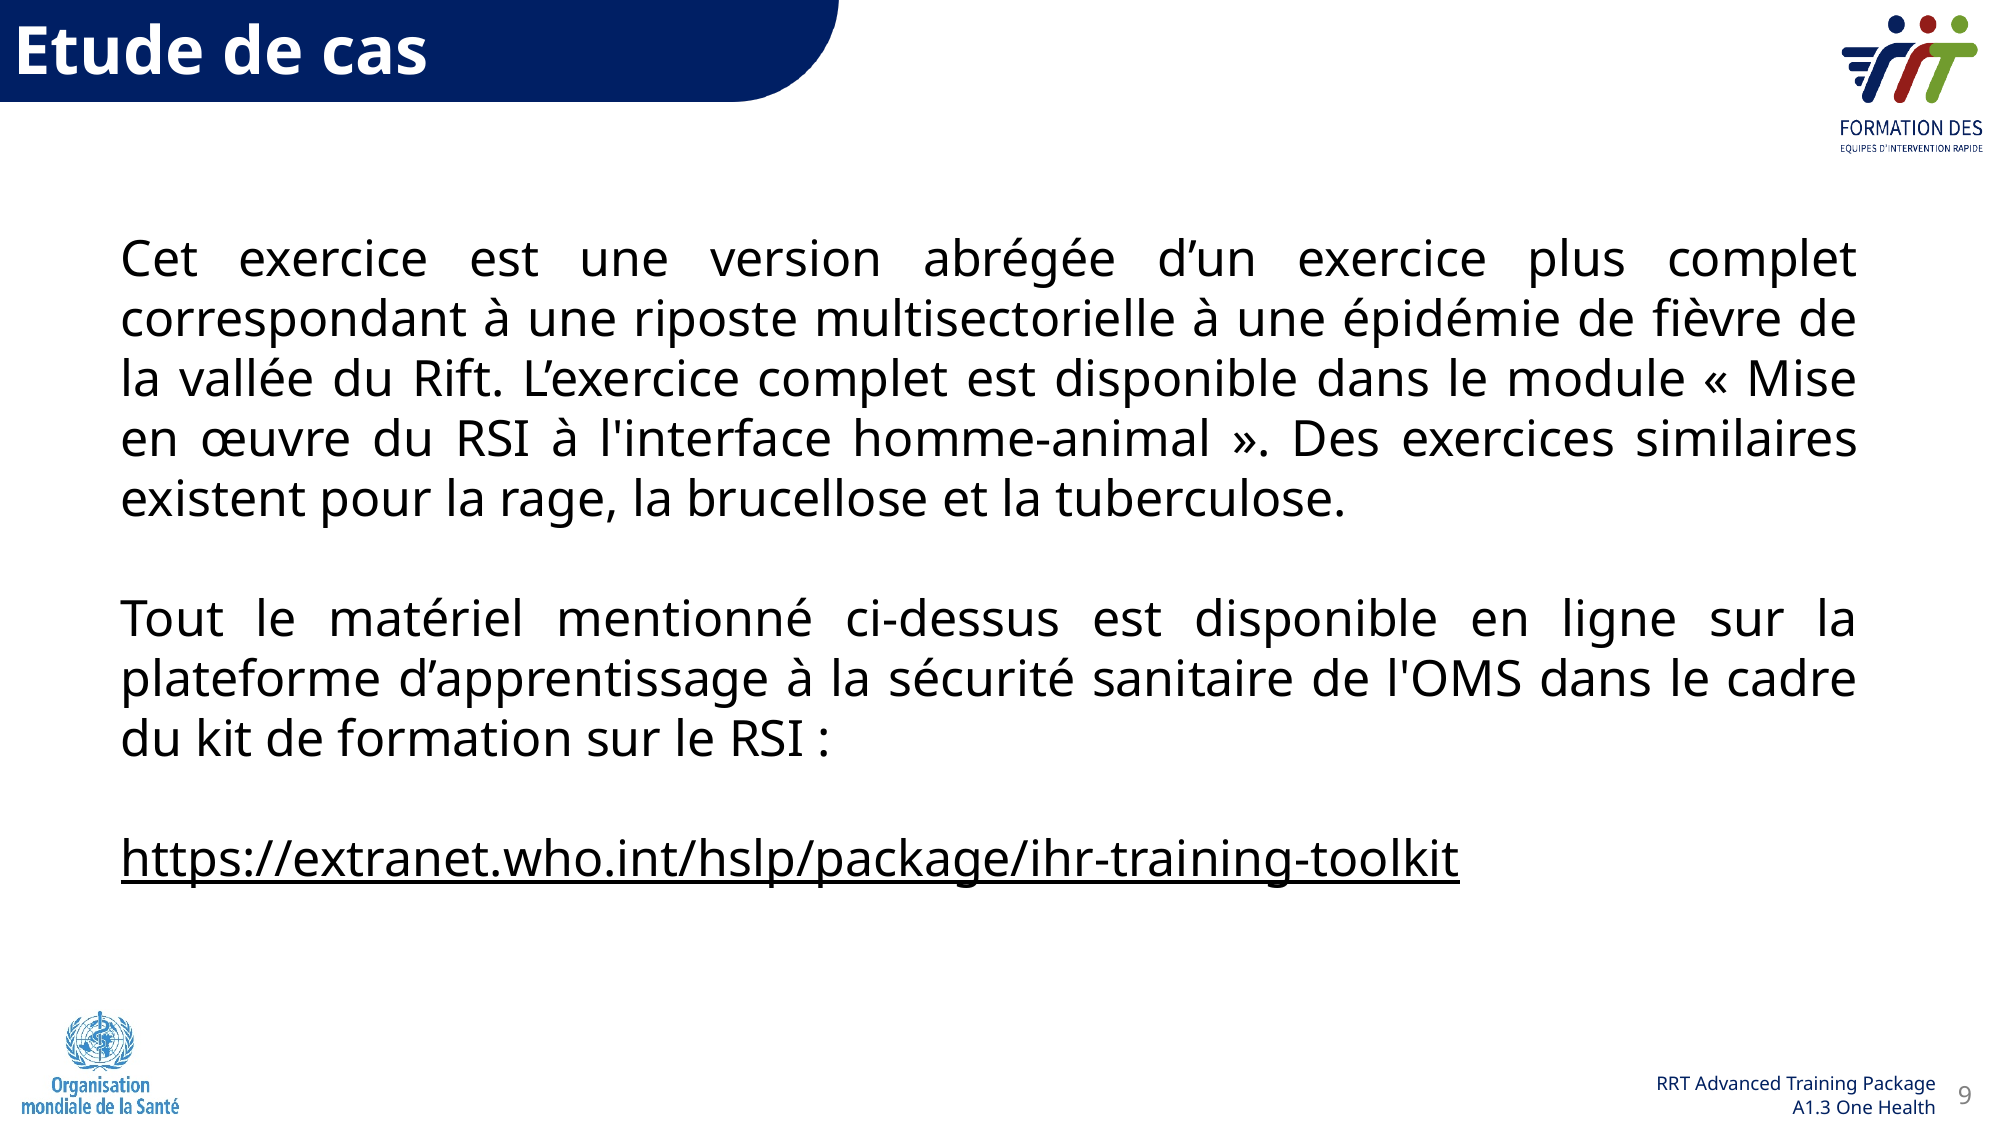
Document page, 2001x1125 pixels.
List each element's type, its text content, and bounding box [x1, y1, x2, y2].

text_box Cet exercice est une version abrégée d’un exercice plus complet correspondant à une riposte multisectorielle à une épidémie de fièvre de la vallée du Rift. L’exercice complet est disponible dans le module « Mise en œuvre du RSI à l'interface homme-animal ». Des exercices similaires existent pour la rage, la brucellose et la tuberculose. Tout le matériel mentionné ci-dessus est disponible en ligne sur la plateforme d’apprentissage à la sécurité sanitaire de l'OMS dans le cadre du kit de formation sur le RSI : https://extranet.who.int/hslp/package/ihr-training-toolkit [113, 218, 1867, 962]
picture [1840, 14, 1983, 154]
text_box Etude de cas [5, 9, 577, 97]
picture [0, 0, 839, 102]
picture [20, 1009, 180, 1115]
